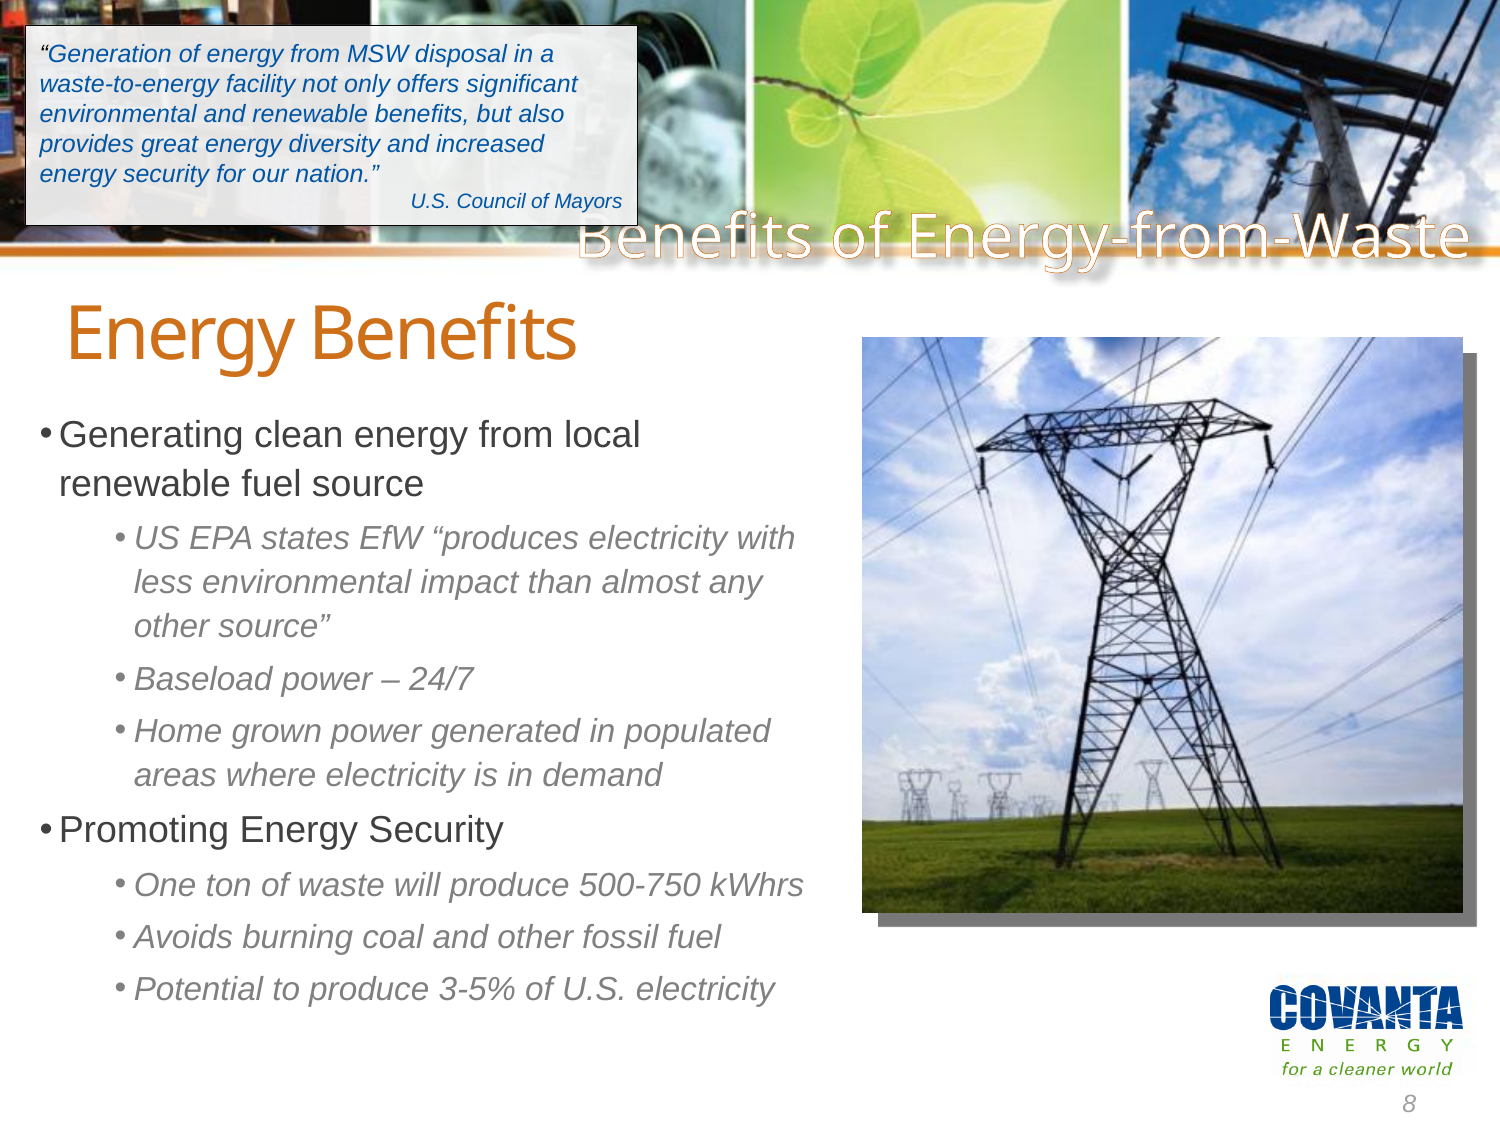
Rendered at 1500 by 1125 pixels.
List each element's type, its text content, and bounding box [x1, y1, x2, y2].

text_box Generating clean energy from local renewable fuel source US EPA states EfW “produces electricity with less environmental impact than almost any other source” Baseload power – 24/7 Home grown power generated in populated areas where electricity is in demand Promoting Energy Security One ton of waste will produce 500-750 kWhrs Avoids burning coal and other fossil fuel Potential to produce 3-5% of U.S. electricity [24, 398, 827, 1015]
text_box 8 [1387, 1079, 1500, 1125]
text_box Energy Benefits [49, 287, 1475, 384]
picture [0, 0, 1500, 1125]
text_box Benefits of Energy-from-Waste [449, 188, 1488, 278]
text_box “Generation of energy from MSW disposal in a waste-to-energy facility not only offers significant environmental and renewable benefits, but also provides great energy diversity and increased energy security for our nation.” U.S. Council of Mayors [24, 24, 638, 225]
